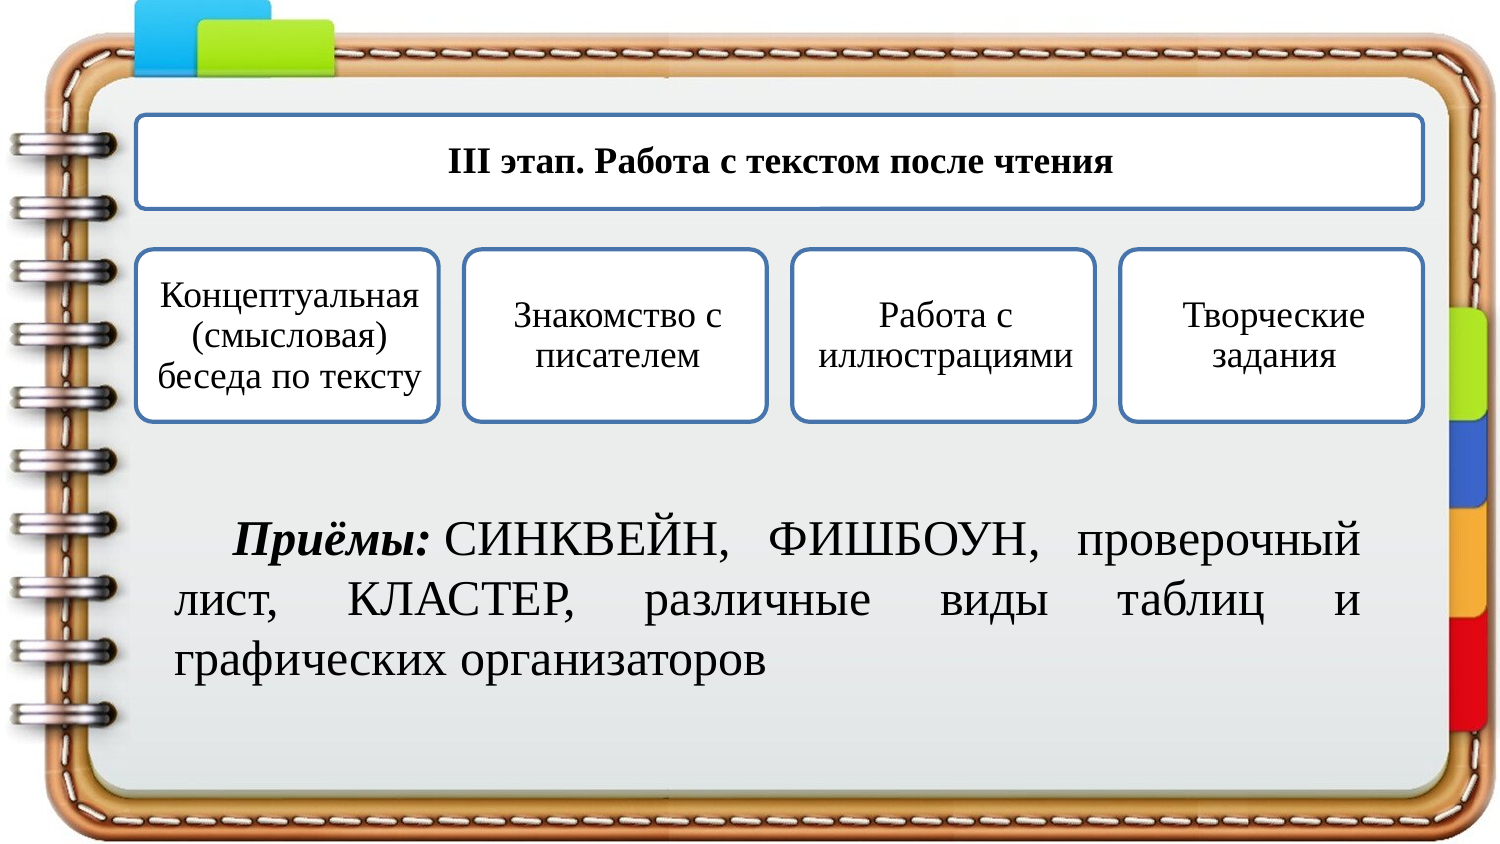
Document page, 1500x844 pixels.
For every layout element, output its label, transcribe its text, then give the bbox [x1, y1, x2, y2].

picture [0, 0, 1500, 844]
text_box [135, 114, 1424, 423]
text_box Приёмы: СИНКВЕЙН, ФИШБОУН, проверочный лист, КЛАСТЕР, различные виды таблиц и графических организаторов [159, 497, 1376, 693]
